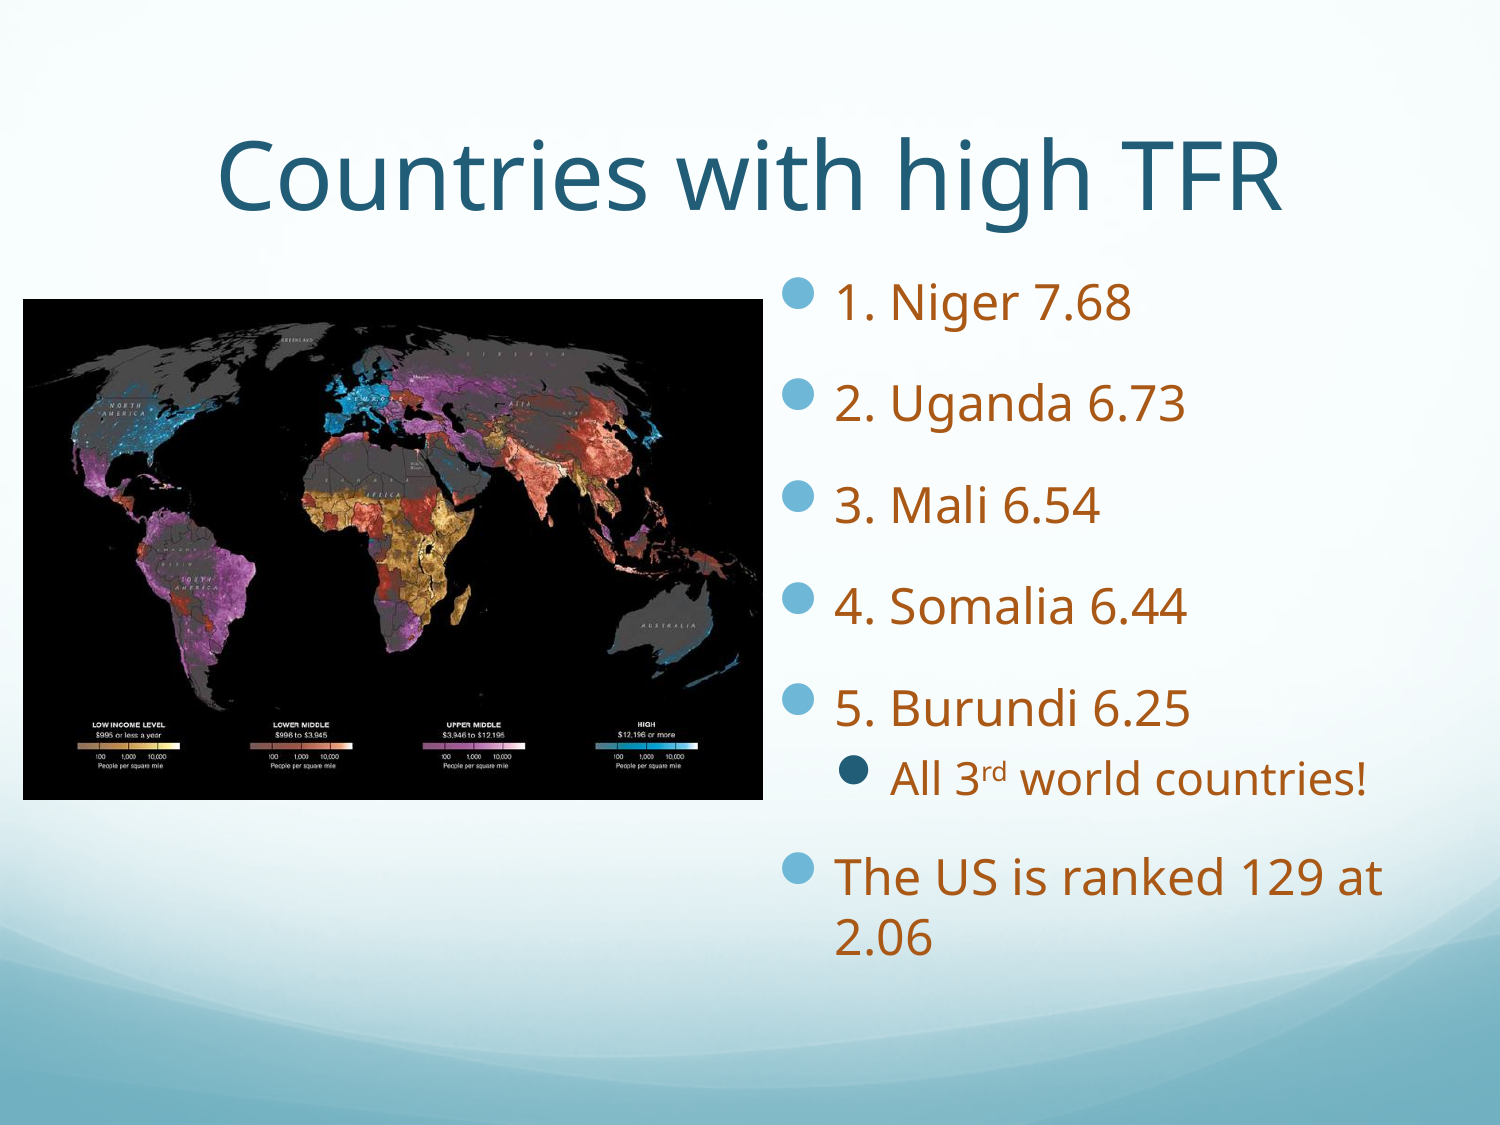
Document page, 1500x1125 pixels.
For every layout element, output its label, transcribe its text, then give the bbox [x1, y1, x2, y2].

title Countries with high TFR [89, 17, 1410, 238]
picture [22, 299, 763, 801]
list 1. Niger 7.68 2. Uganda 6.73 3. Mali 6.54 4. Somalia 6.44 5. Burundi 6.25 All 3rd world countries! The US is ranked 129 at 2.06 [762, 262, 1426, 1006]
